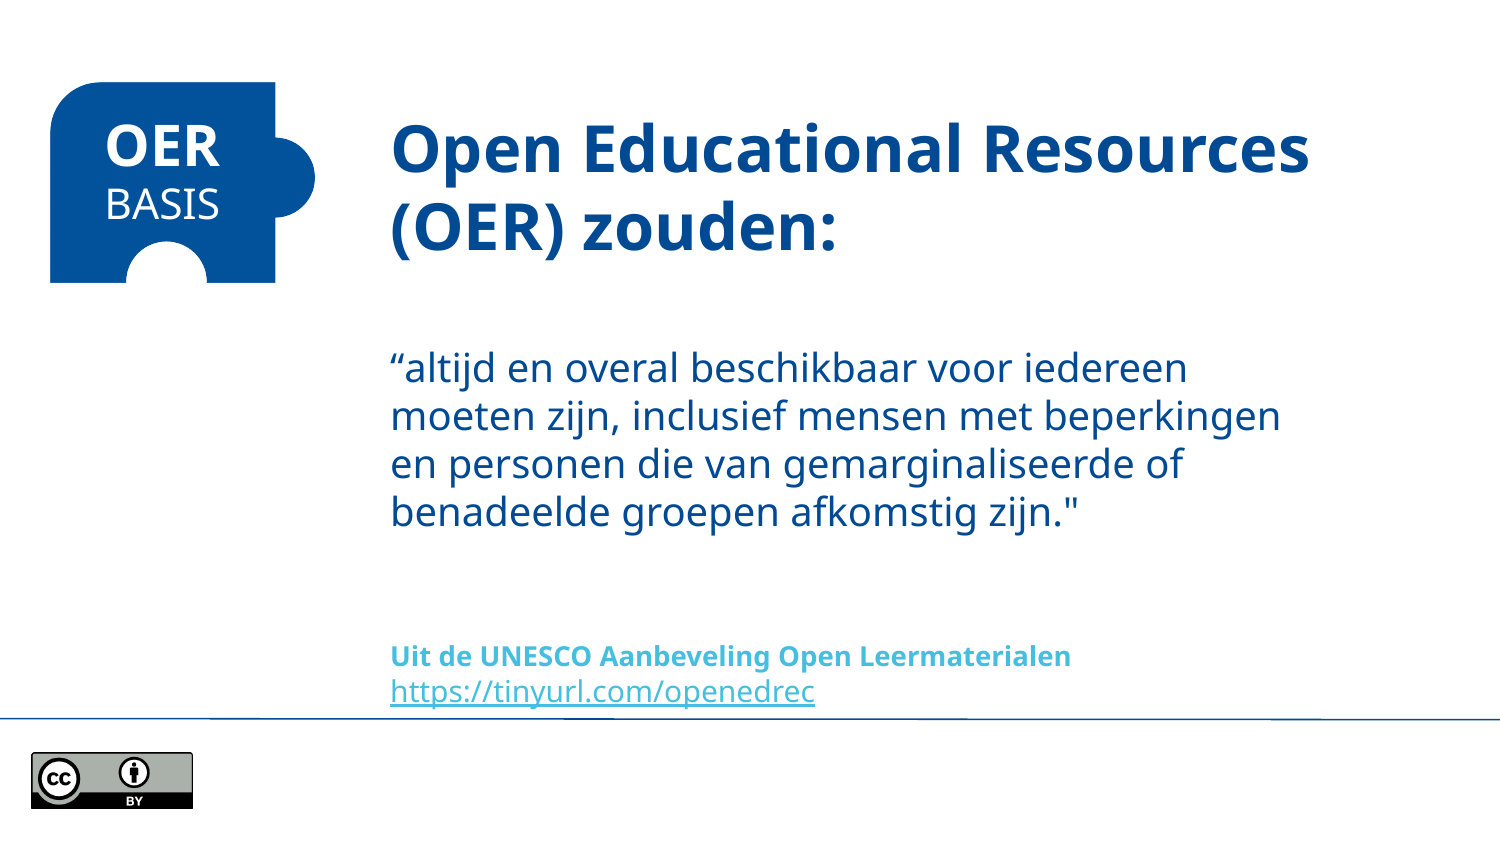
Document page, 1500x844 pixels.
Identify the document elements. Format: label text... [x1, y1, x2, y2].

text_box Uit de UNESCO Aanbeveling Open Leermaterialen https://tinyurl.com/openedrec [375, 624, 1276, 716]
text_box Open Educational Resources (OER) zouden: [375, 92, 1390, 278]
text_box [0, 727, 1500, 814]
text_box “altijd en overal beschikbaar voor iedereen moeten zijn, inclusief mensen met beperkingen en personen die van gemarginaliseerde of benadeelde groepen afkomstig zijn." [375, 327, 1355, 588]
picture [50, 82, 316, 284]
text_box OER BASIS [321, 90, 491, 247]
picture [31, 752, 193, 809]
